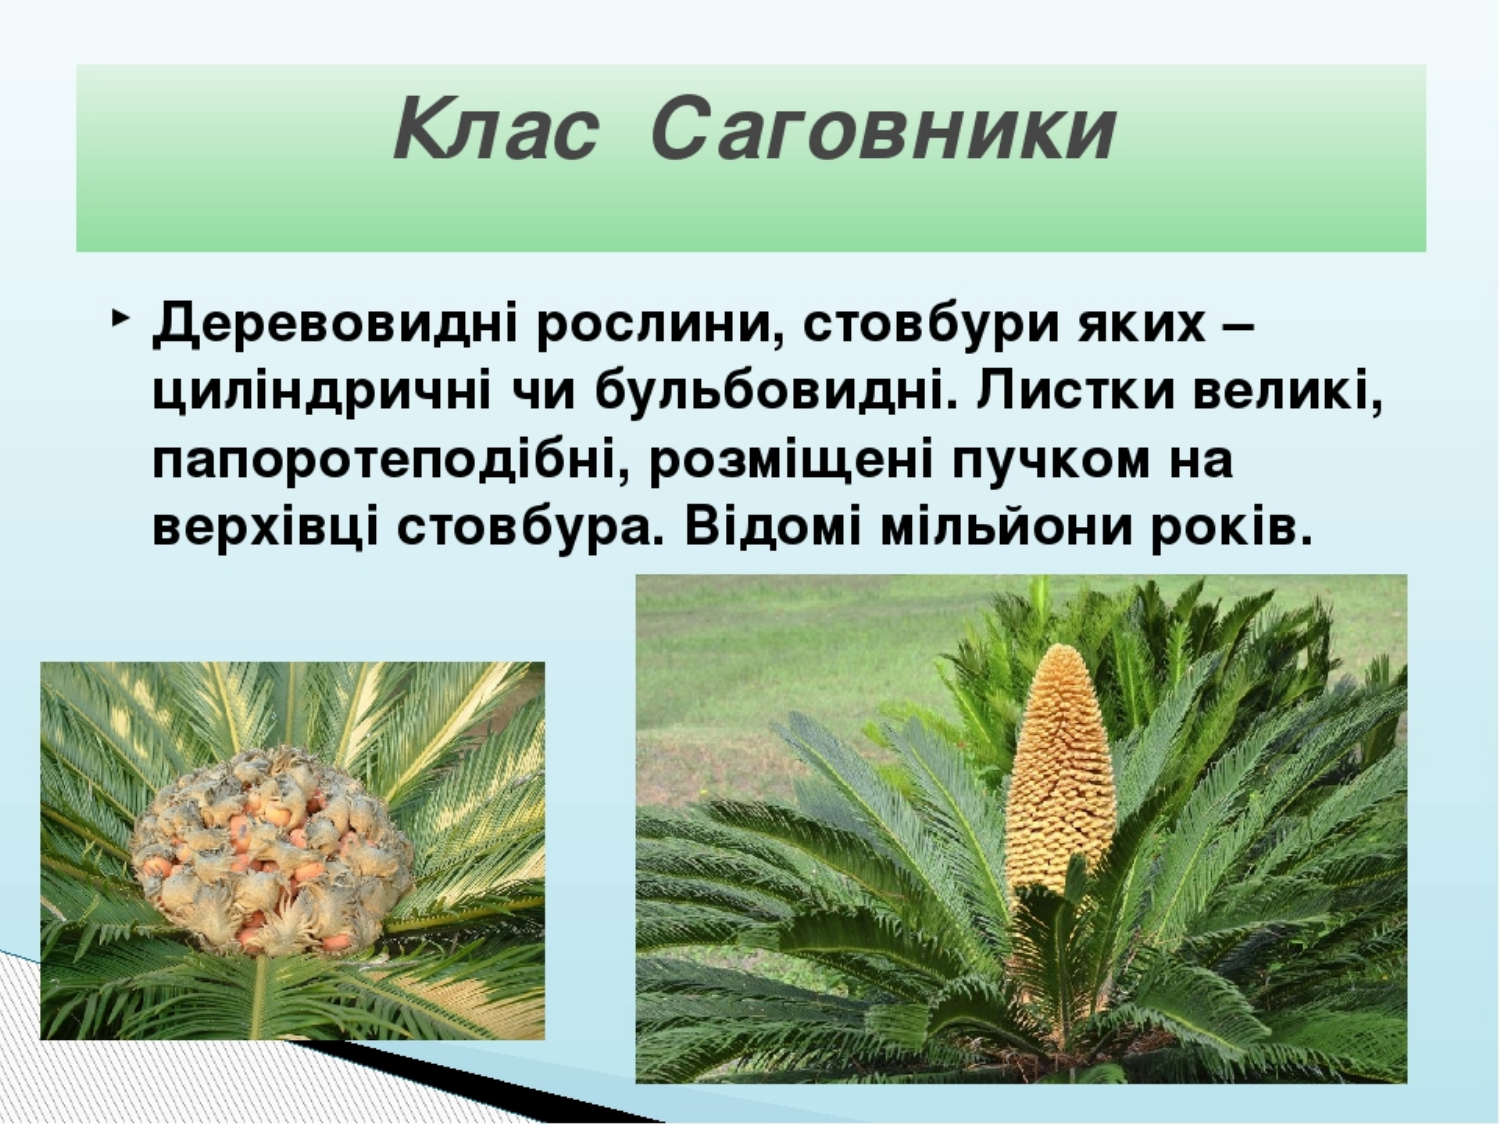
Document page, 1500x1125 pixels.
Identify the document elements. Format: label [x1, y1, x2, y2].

list [0, 0, 1500, 1125]
